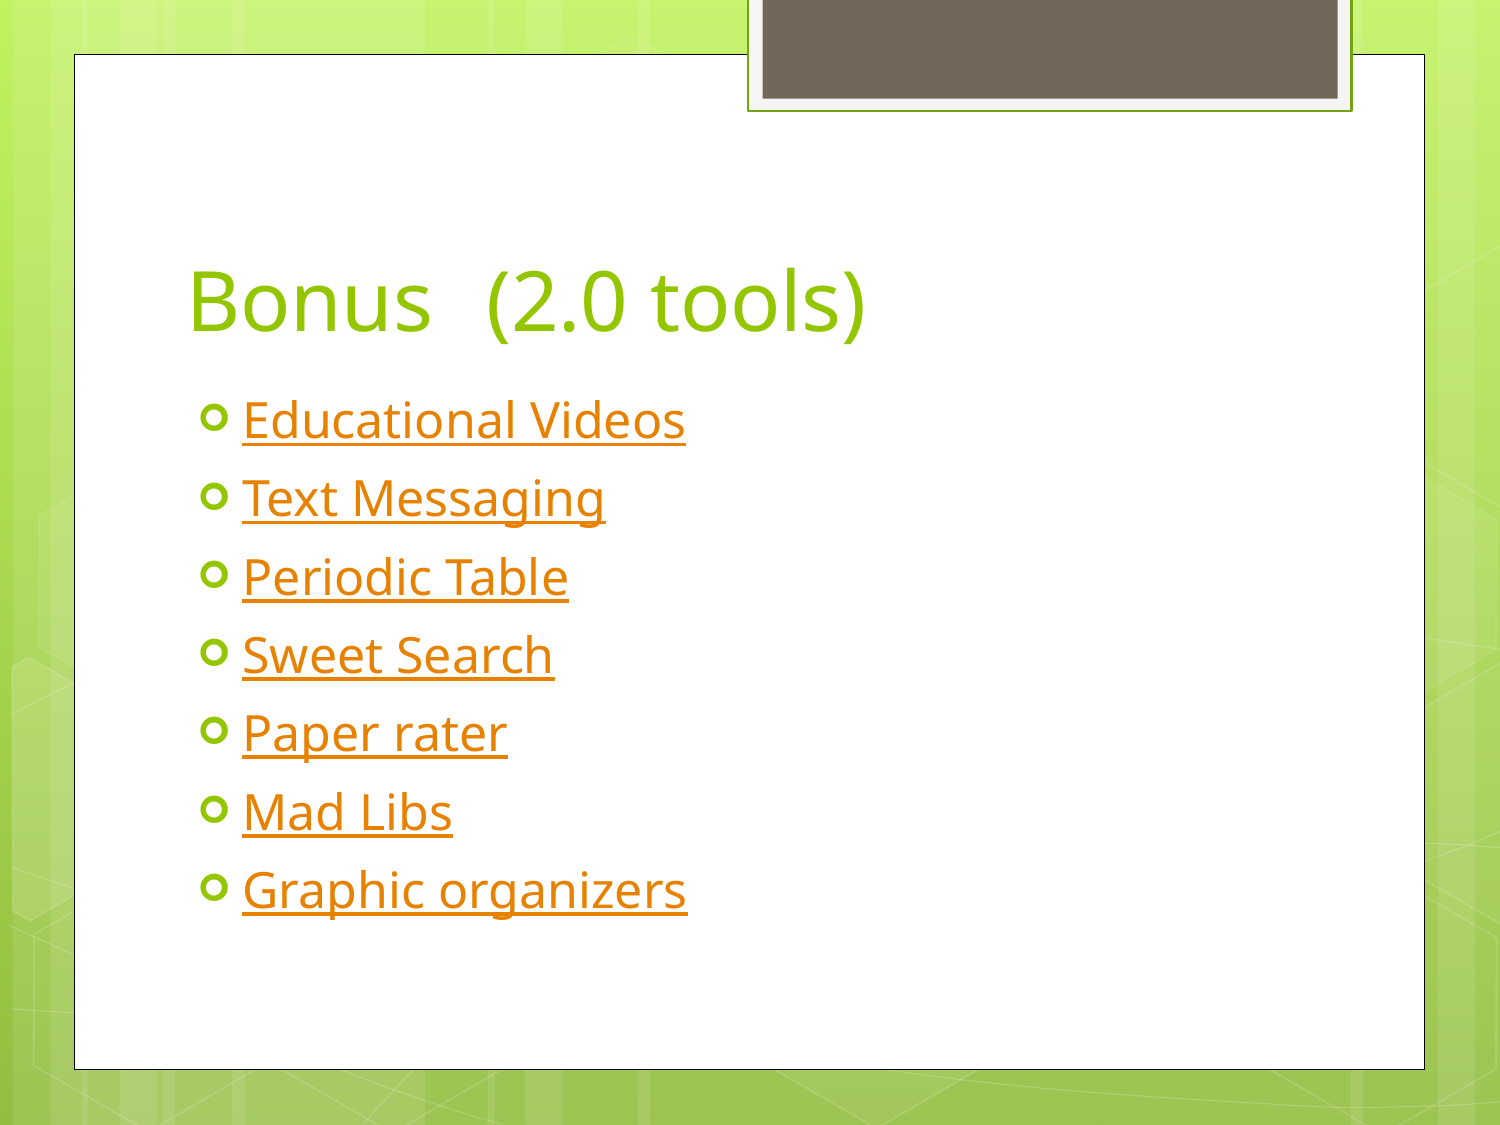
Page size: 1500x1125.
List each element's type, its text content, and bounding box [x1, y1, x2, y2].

title Bonus (2.0 tools) [171, 168, 1324, 357]
list Educational Videos Text Messaging Periodic Table Sweet Search Paper rater Mad Libs Graphic organizers [171, 381, 1283, 957]
